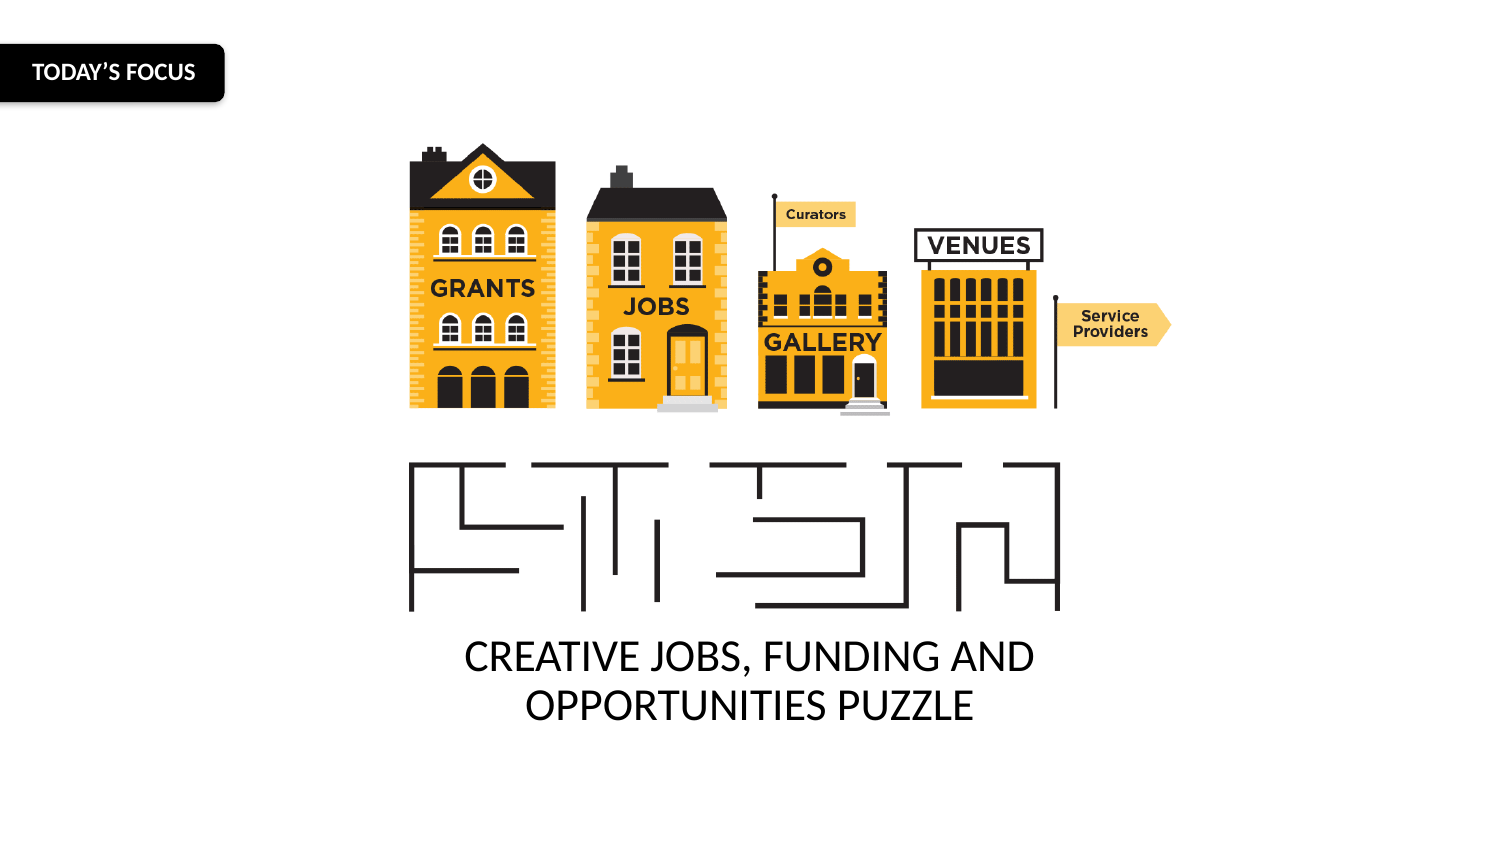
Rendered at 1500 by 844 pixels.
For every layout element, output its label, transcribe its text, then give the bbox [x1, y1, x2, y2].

picture [395, 122, 1175, 620]
text_box TODAY’S FOCUS [17, 47, 235, 123]
text_box [0, 42, 223, 103]
text_box CREATIVE JOBS, FUNDING AND OPPORTUNITIES PUZZLE [0, 624, 1500, 739]
